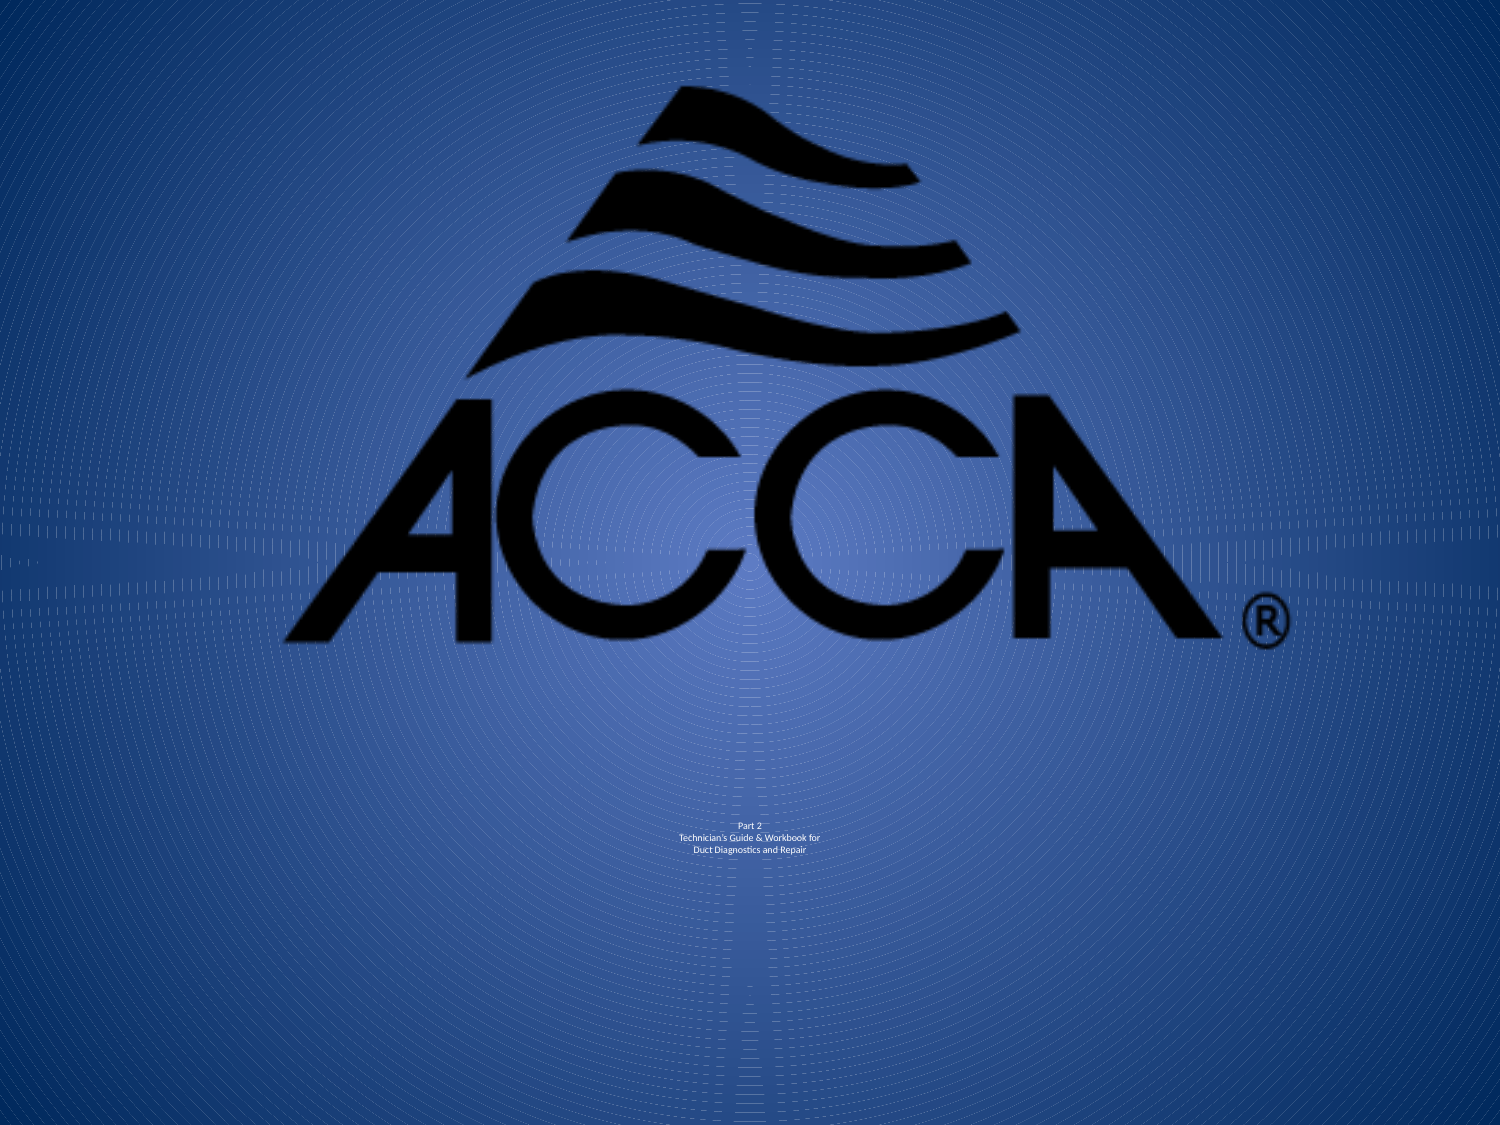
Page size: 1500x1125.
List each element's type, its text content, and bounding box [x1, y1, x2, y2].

title Part 2 Technician’s Guide & Workbook for Duct Diagnostics and Repair [0, 787, 1500, 888]
picture [237, 24, 1334, 738]
